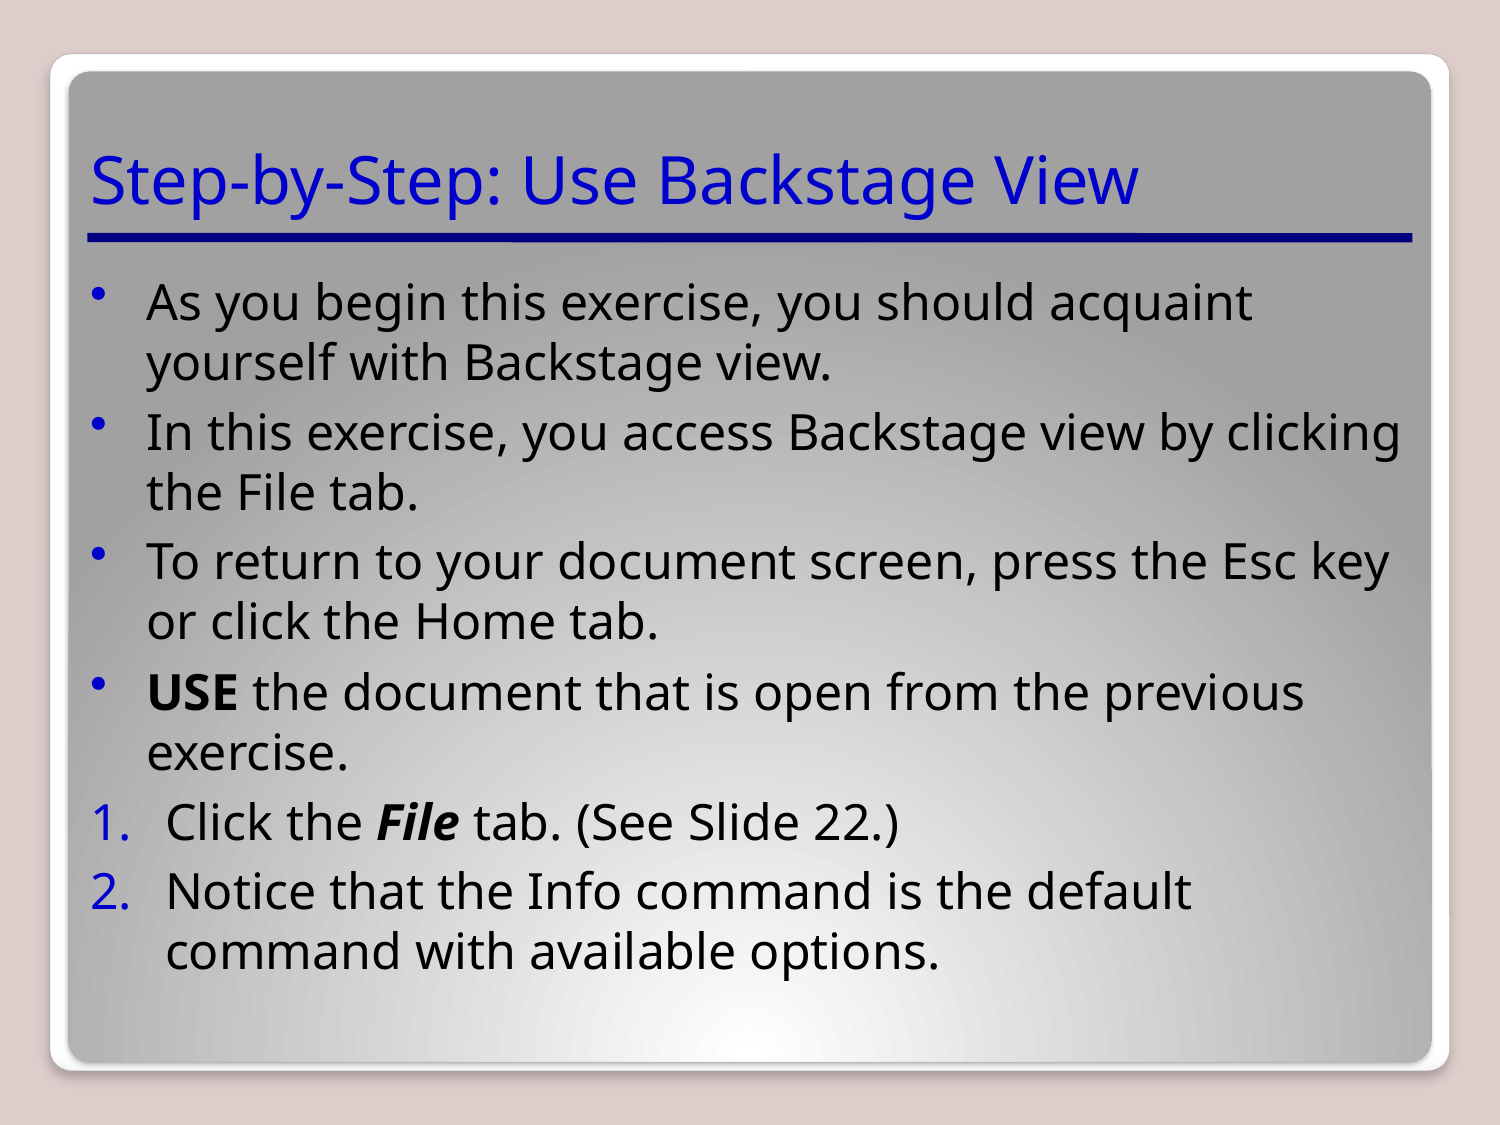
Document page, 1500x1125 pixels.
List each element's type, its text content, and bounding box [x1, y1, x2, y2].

list As you begin this exercise, you should acquaint yourself with Backstage view. In this exercise, you access Backstage view by clicking the File tab. To return to your document screen, press the Esc key or click the Home tab. USE the document that is open from the previous exercise. Click the File tab. (See Slide 22.) Notice that the Info command is the default command with available options. [74, 262, 1426, 1063]
title Step-by-Step: Use Backstage View [74, 74, 1426, 226]
